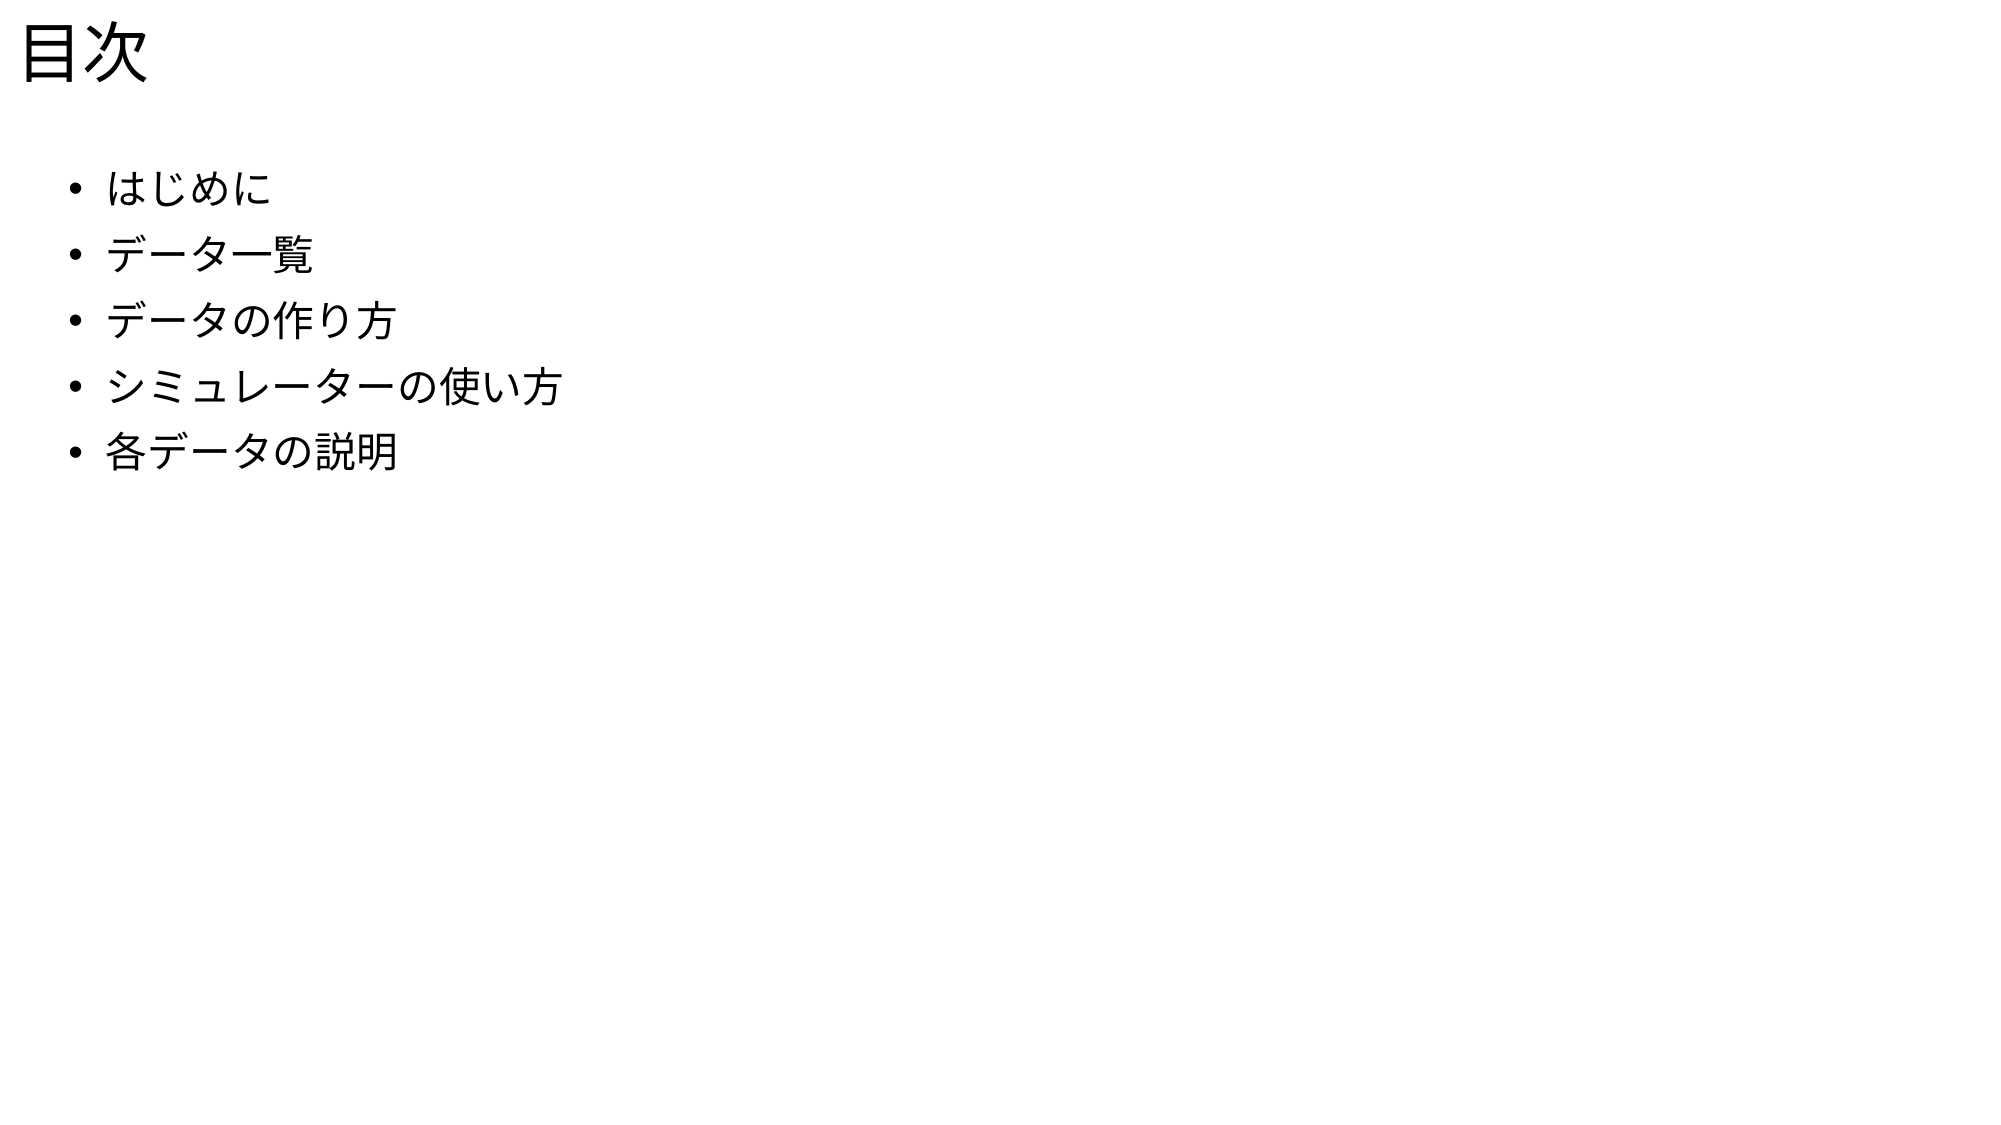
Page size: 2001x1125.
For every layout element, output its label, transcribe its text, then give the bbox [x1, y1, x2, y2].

title 目次 [1, 0, 1727, 112]
list はじめに データ一覧 データの作り方 シミュレーターの使い方 各データの説明 [53, 160, 1921, 875]
